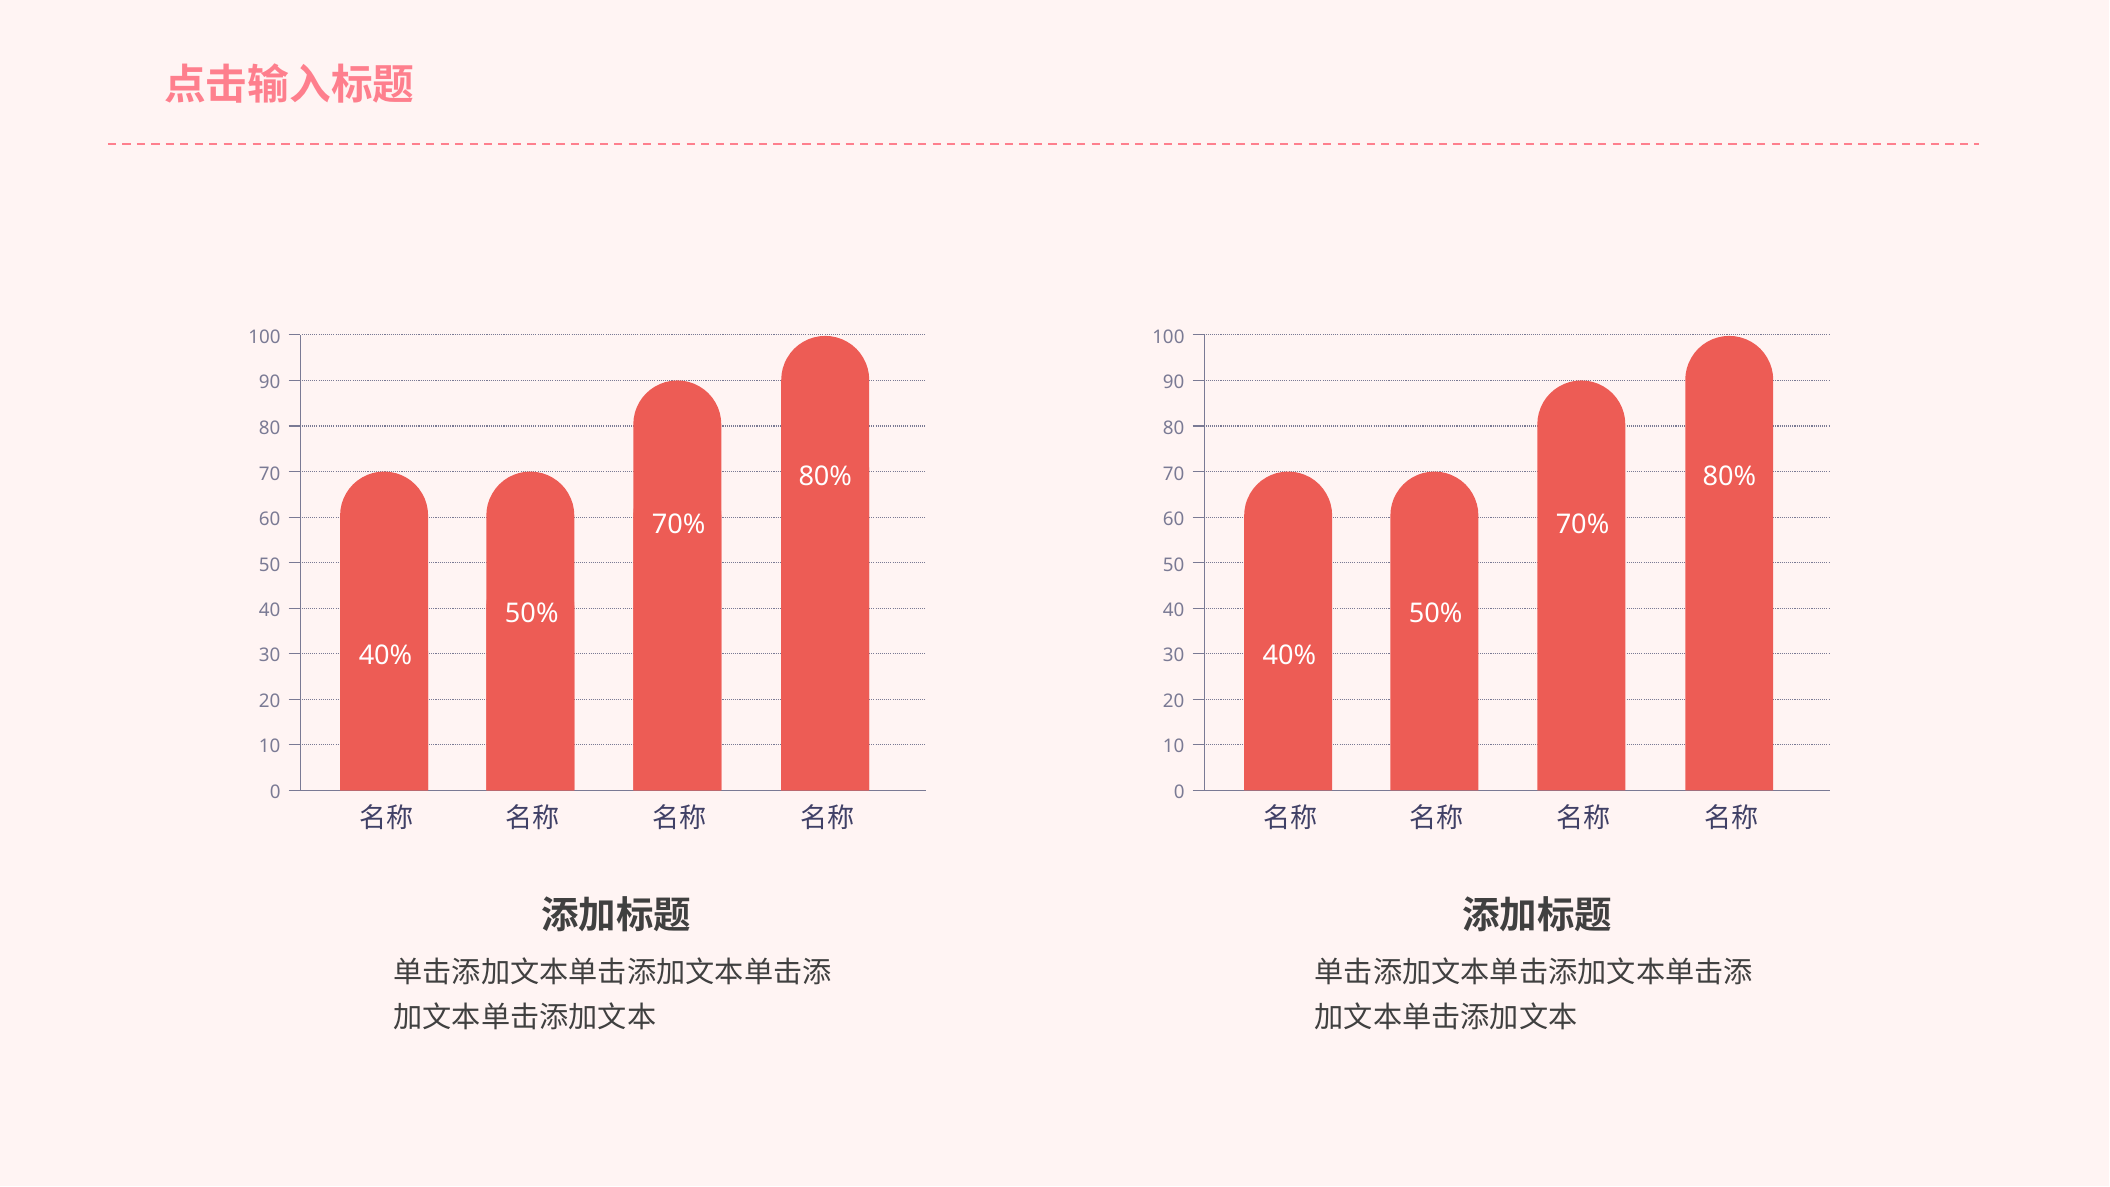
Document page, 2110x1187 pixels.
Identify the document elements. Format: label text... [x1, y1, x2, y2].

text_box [192, 317, 1835, 1039]
text_box 点击输入标题 [148, 49, 431, 116]
